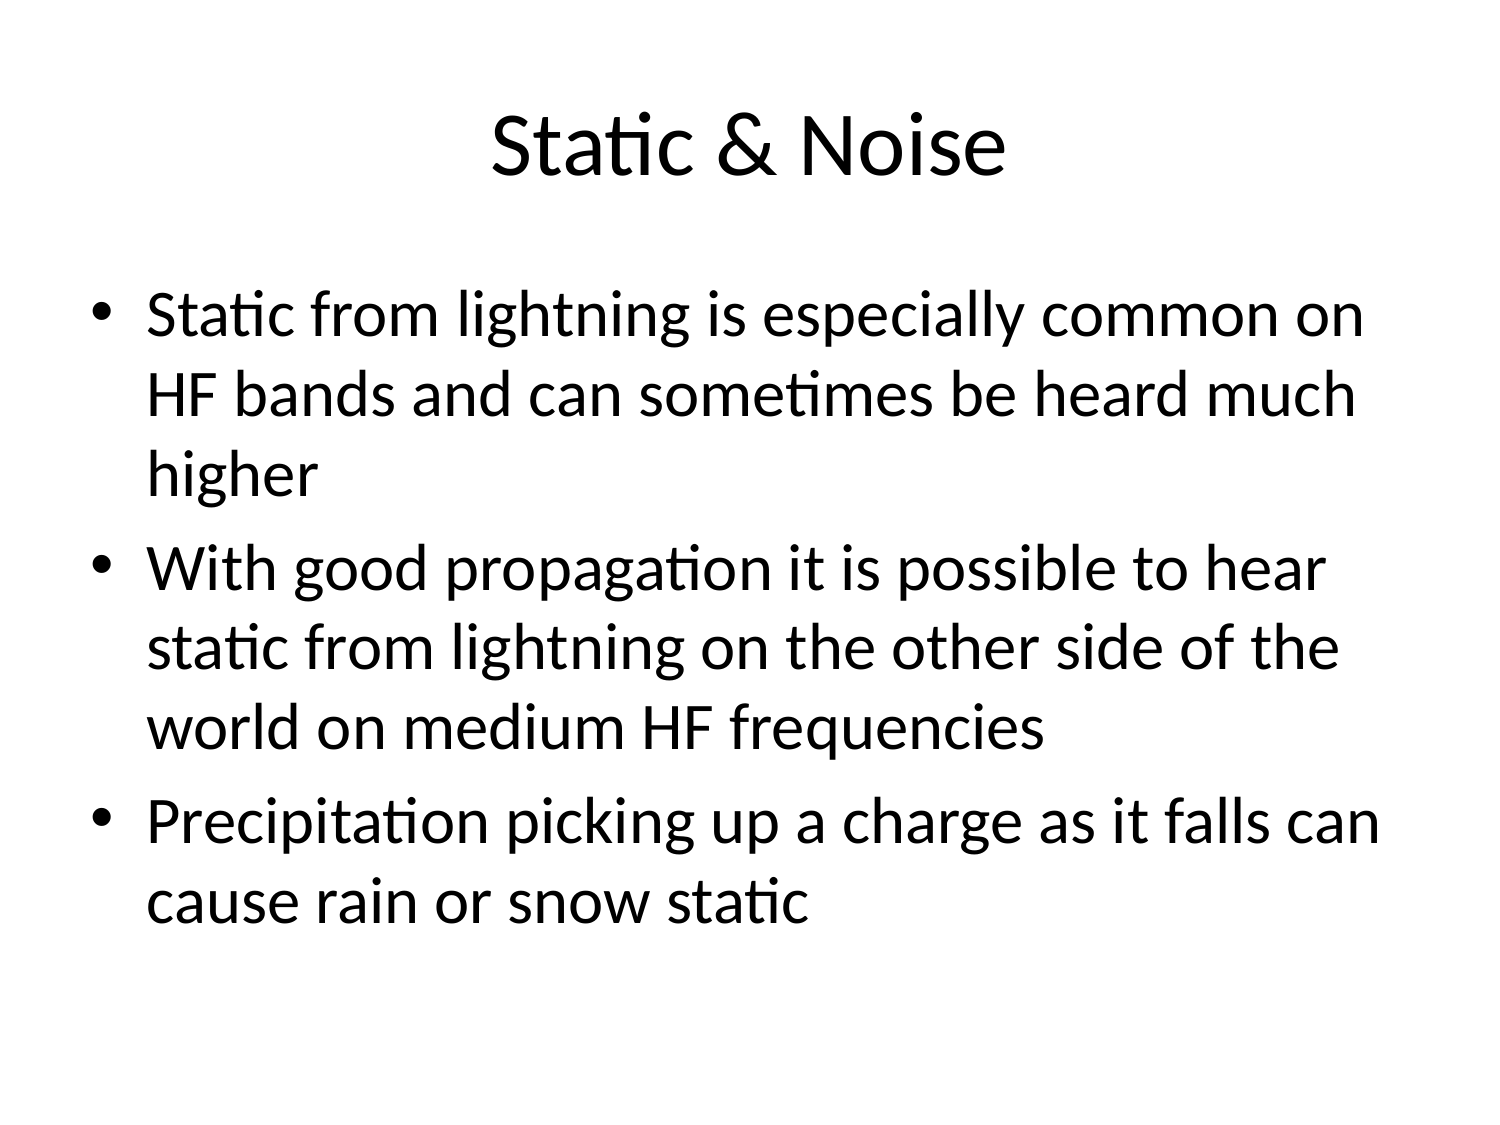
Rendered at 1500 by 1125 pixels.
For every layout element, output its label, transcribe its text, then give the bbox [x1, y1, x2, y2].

list Static from lightning is especially common on HF bands and can sometimes be heard much higher With good propagation it is possible to hear static from lightning on the other side of the world on medium HF frequencies Precipitation picking up a charge as it falls can cause rain or snow static [75, 262, 1425, 1005]
title Static & Noise [75, 45, 1425, 233]
